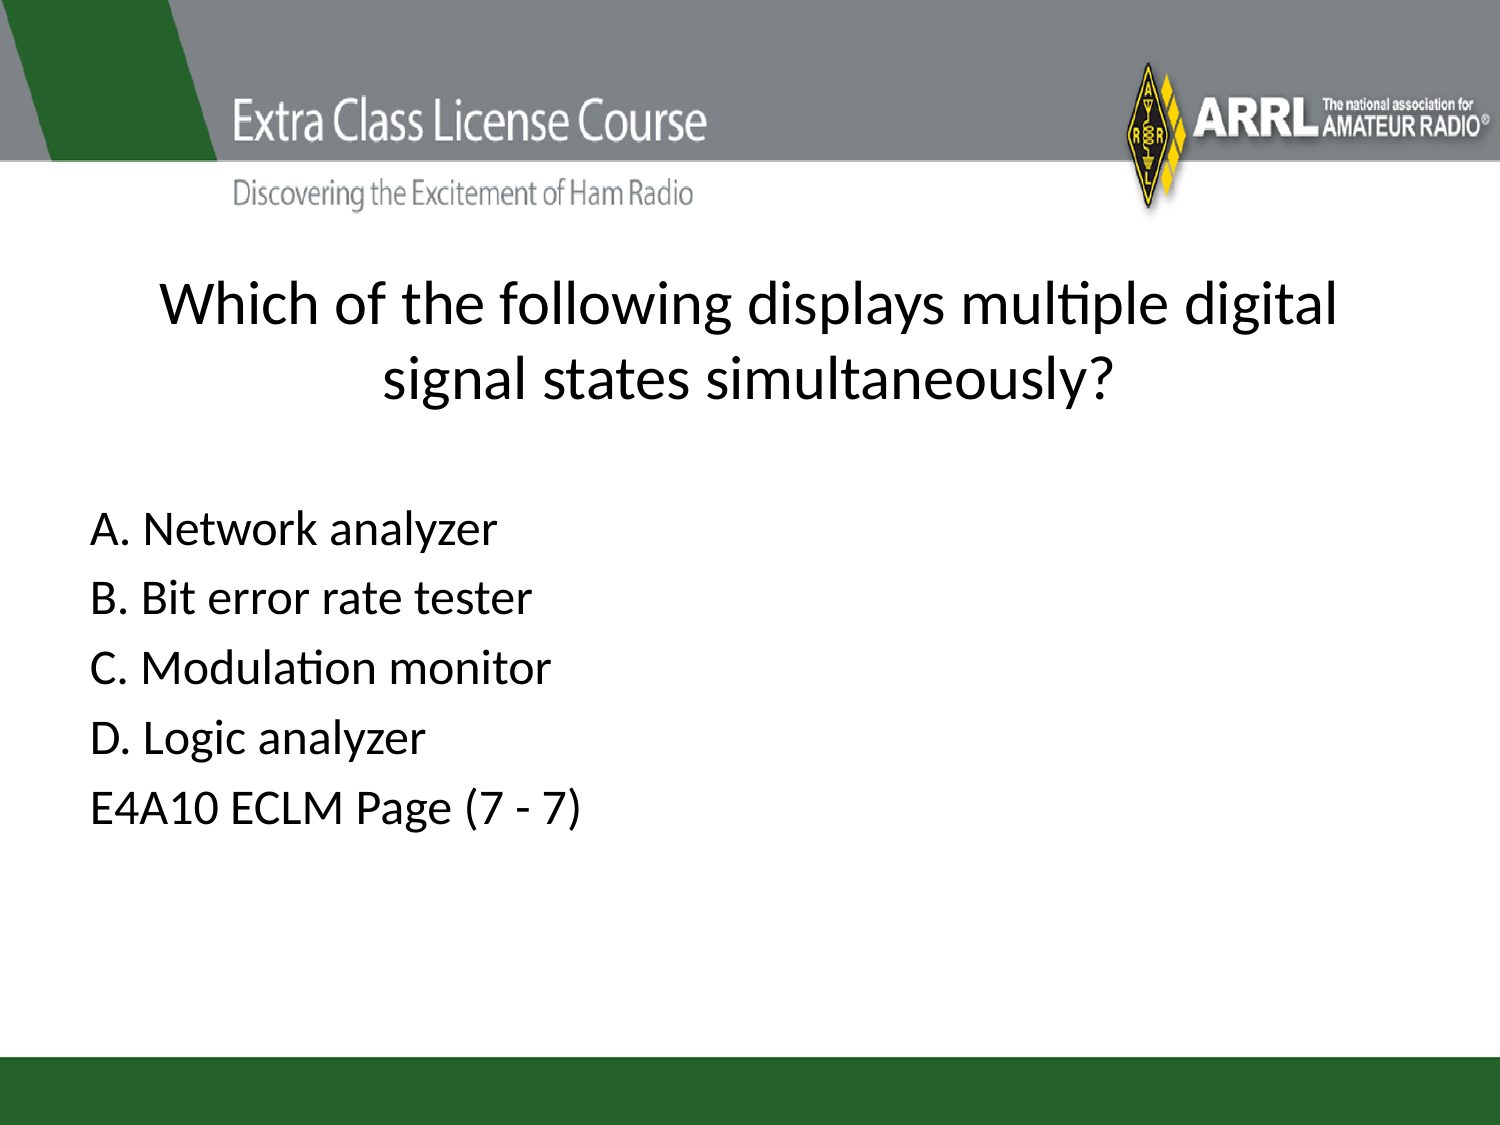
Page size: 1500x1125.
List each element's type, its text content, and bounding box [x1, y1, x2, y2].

list A. Network analyzer B. Bit error rate tester C. Modulation monitor D. Logic analyzer E4A10 ECLM Page (7 - 7) [75, 487, 1425, 1005]
picture [0, 0, 1500, 1125]
title Which of the following displays multiple digital signal states simultaneously? [75, 254, 1425, 435]
